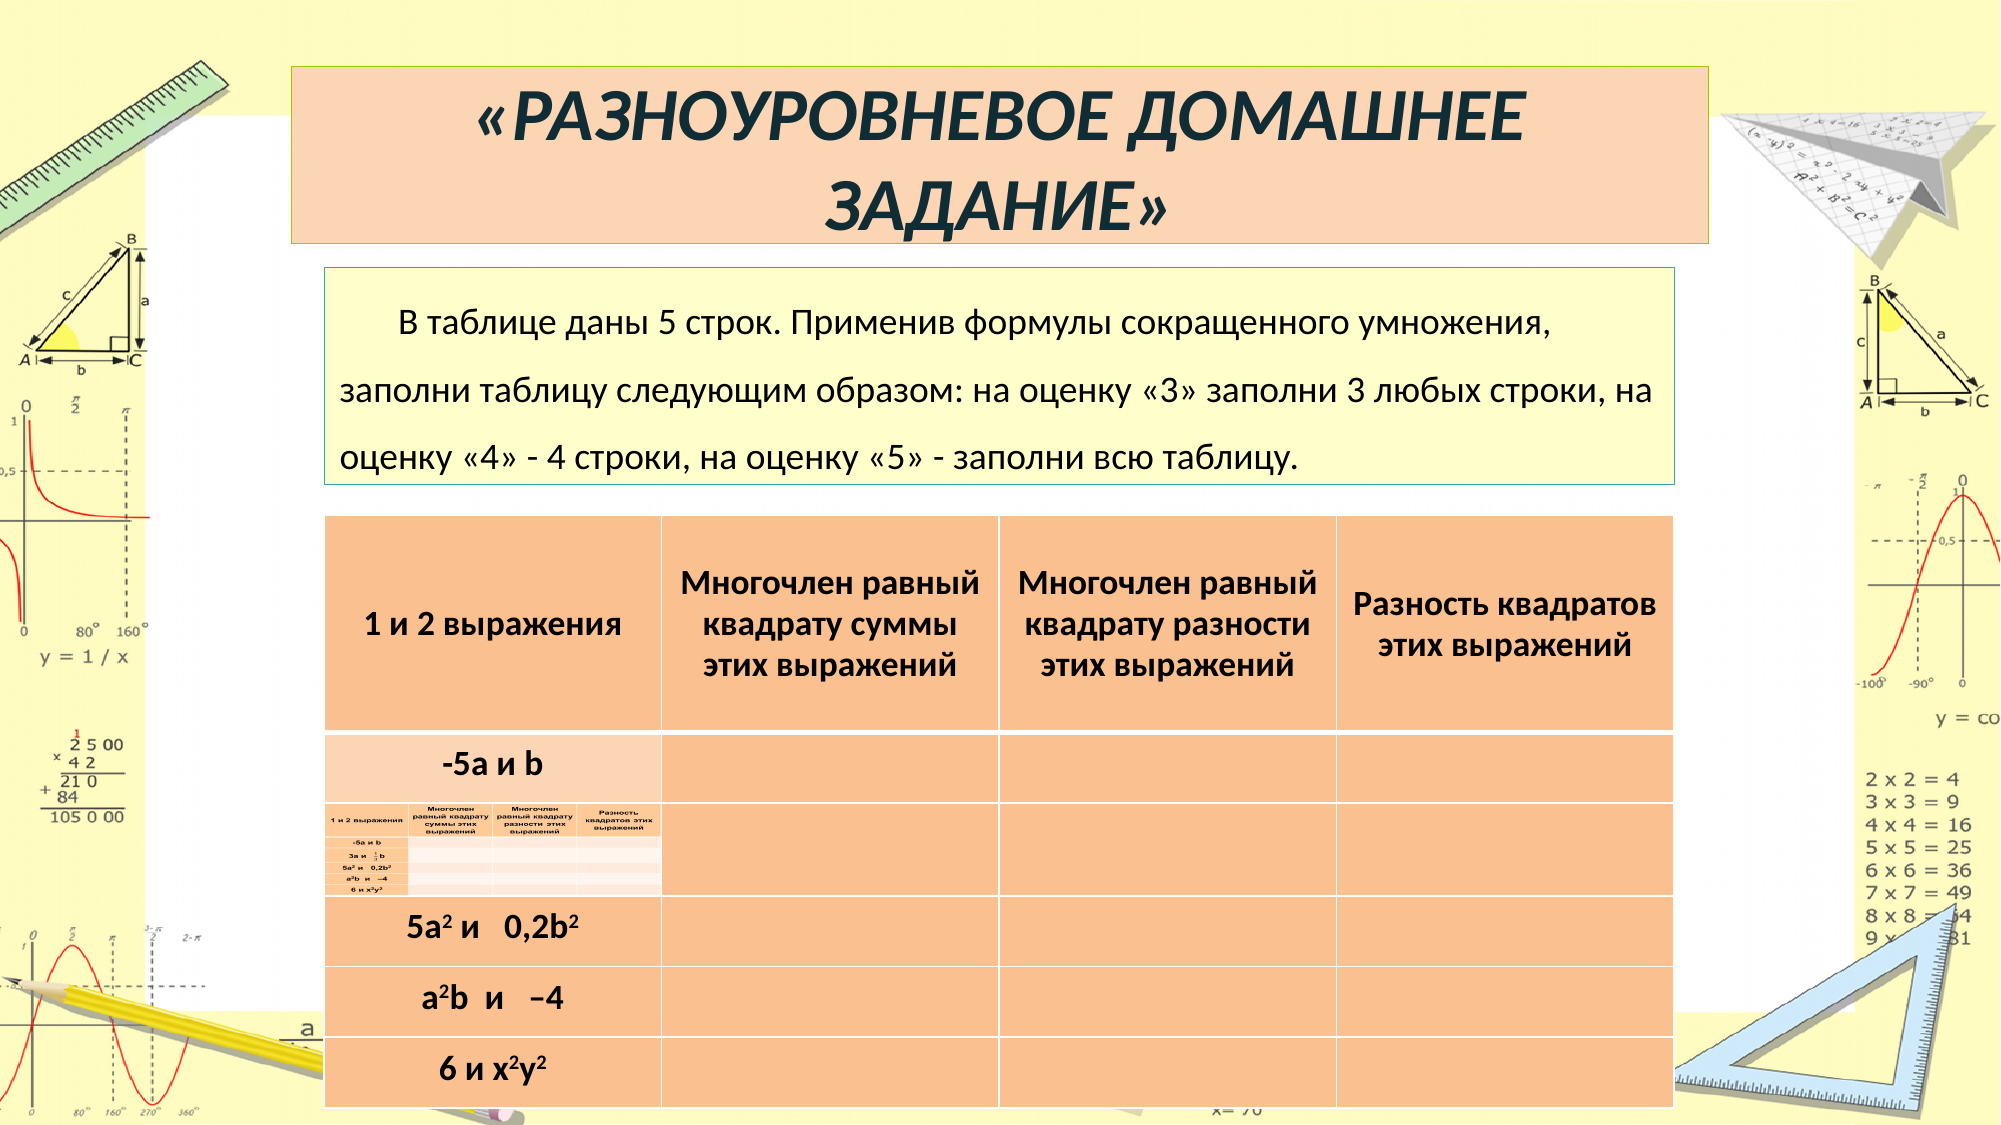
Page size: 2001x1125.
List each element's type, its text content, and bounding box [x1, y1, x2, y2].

table_cell [1337, 735, 1673, 802]
table_cell [1000, 1038, 1336, 1107]
table_header Многочлен равный квадрату разности этих выражений [1000, 516, 1336, 730]
text_box «РАЗНОУРОВНЕВОЕ ДОМАШНЕЕ ЗАДАНИЕ» [291, 66, 1709, 244]
text_box В таблице даны 5 строк. Применив формулы сокращенного умножения, заполни таблицу следующим образом: на оценку «3» заполни 3 любых строки, на оценку «4» - 4 строки, на оценку «5» - заполни всю таблицу. [324, 267, 1675, 485]
table_cell [1000, 804, 1336, 895]
table_header Разность квадратов этих выражений [1337, 516, 1673, 730]
table_cell [662, 735, 998, 802]
table_cell [325, 804, 661, 895]
table_cell [1000, 967, 1336, 1036]
table_cell [662, 1038, 998, 1107]
table_cell 5а2 и 0,2b2 [325, 897, 661, 966]
table_cell 6 и х2у2 [325, 1038, 661, 1107]
table_cell a2b и –4 [325, 967, 661, 1036]
table_cell [662, 967, 998, 1036]
table_cell [1000, 735, 1336, 802]
table_cell -5а и b [325, 735, 661, 802]
table_cell [1000, 897, 1336, 966]
table_cell [1337, 804, 1673, 895]
table_cell [662, 804, 998, 895]
table_cell [1337, 897, 1673, 966]
table_header 1 и 2 выражения [325, 516, 661, 730]
table_cell [1337, 1038, 1673, 1107]
table_cell [662, 897, 998, 966]
picture [0, 0, 2001, 1125]
table_header Многочлен равный квадрату суммы этих выражений [662, 516, 998, 730]
table_cell [1337, 967, 1673, 1036]
